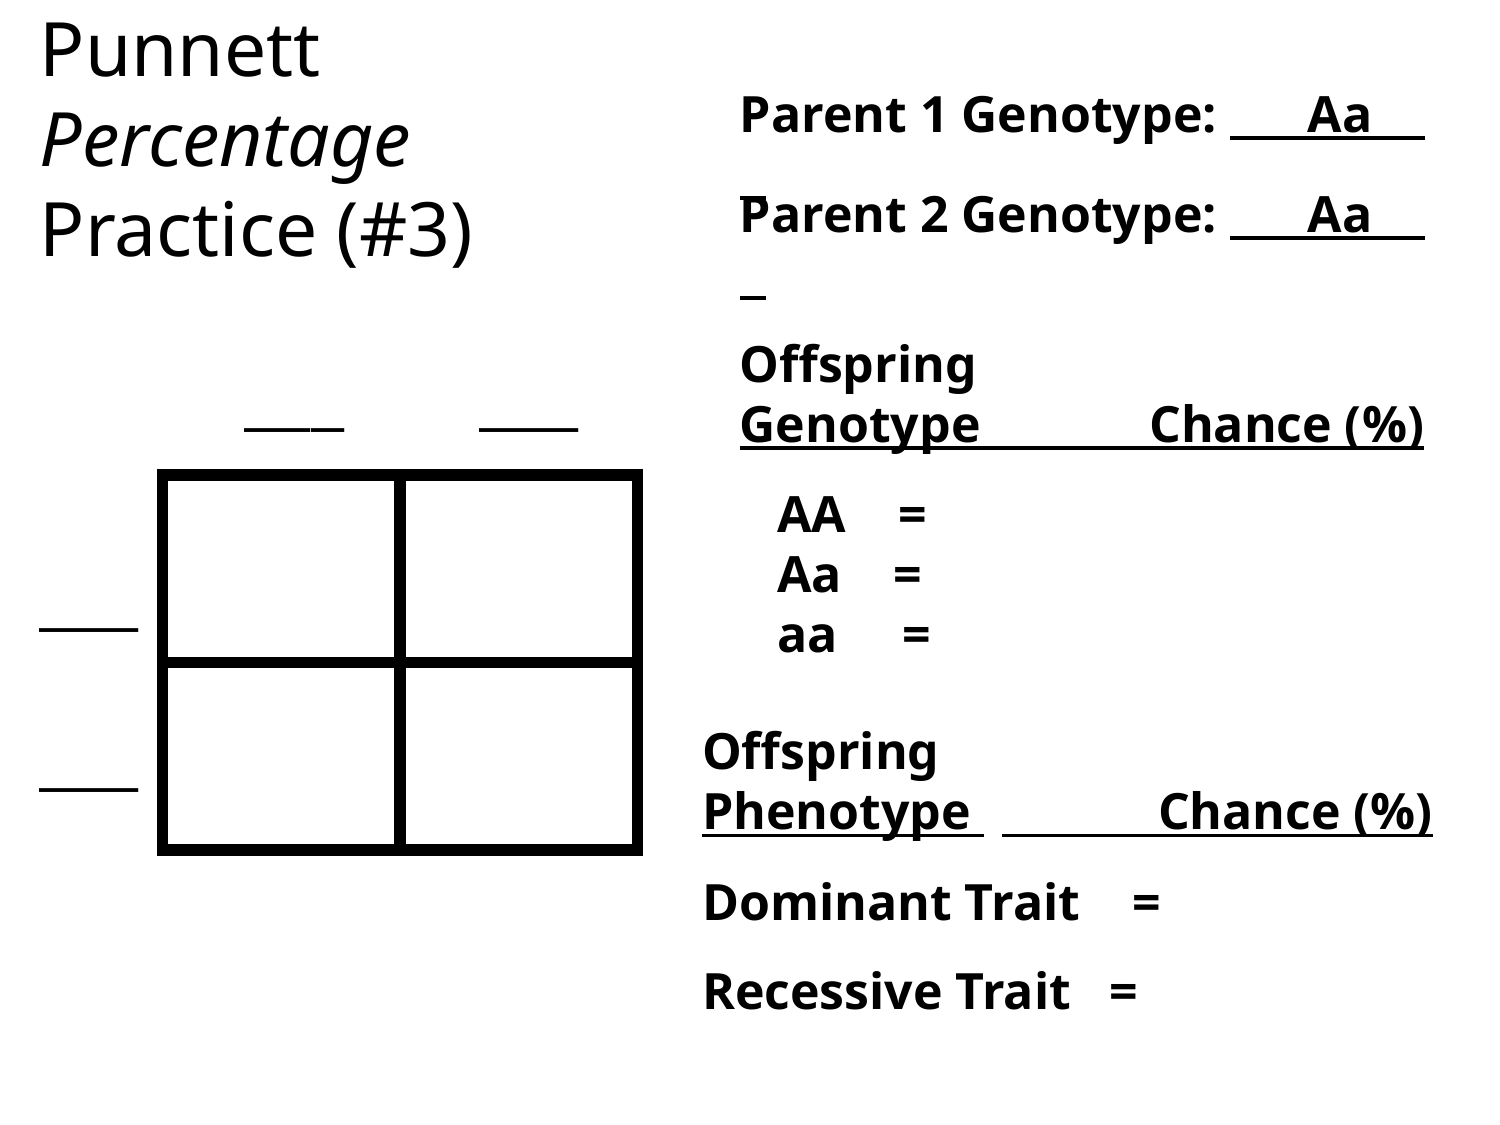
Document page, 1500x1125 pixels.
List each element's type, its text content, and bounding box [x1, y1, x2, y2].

table_header [406, 481, 632, 657]
table_cell [406, 668, 632, 844]
text_box ___ ___ [200, 349, 613, 445]
text_box Parent 2 Genotype: Aa [725, 174, 1450, 310]
text_box Offspring Phenotype Chance (%) [687, 712, 1475, 848]
text_box Dominant Trait = Recessive Trait = [687, 862, 1450, 1028]
text_box Offspring Genotype Chance (%) [725, 324, 1450, 460]
text_box Parent 1 Genotype: Aa [725, 74, 1450, 174]
text_box ___ ___ [24, 549, 175, 805]
title Punnett Percentage Practice (#3) [24, 50, 675, 313]
text_box [237, 412, 350, 473]
text_box AA = Aa = aa = [762, 474, 1413, 670]
table_header [168, 481, 394, 657]
table_cell [168, 668, 394, 844]
